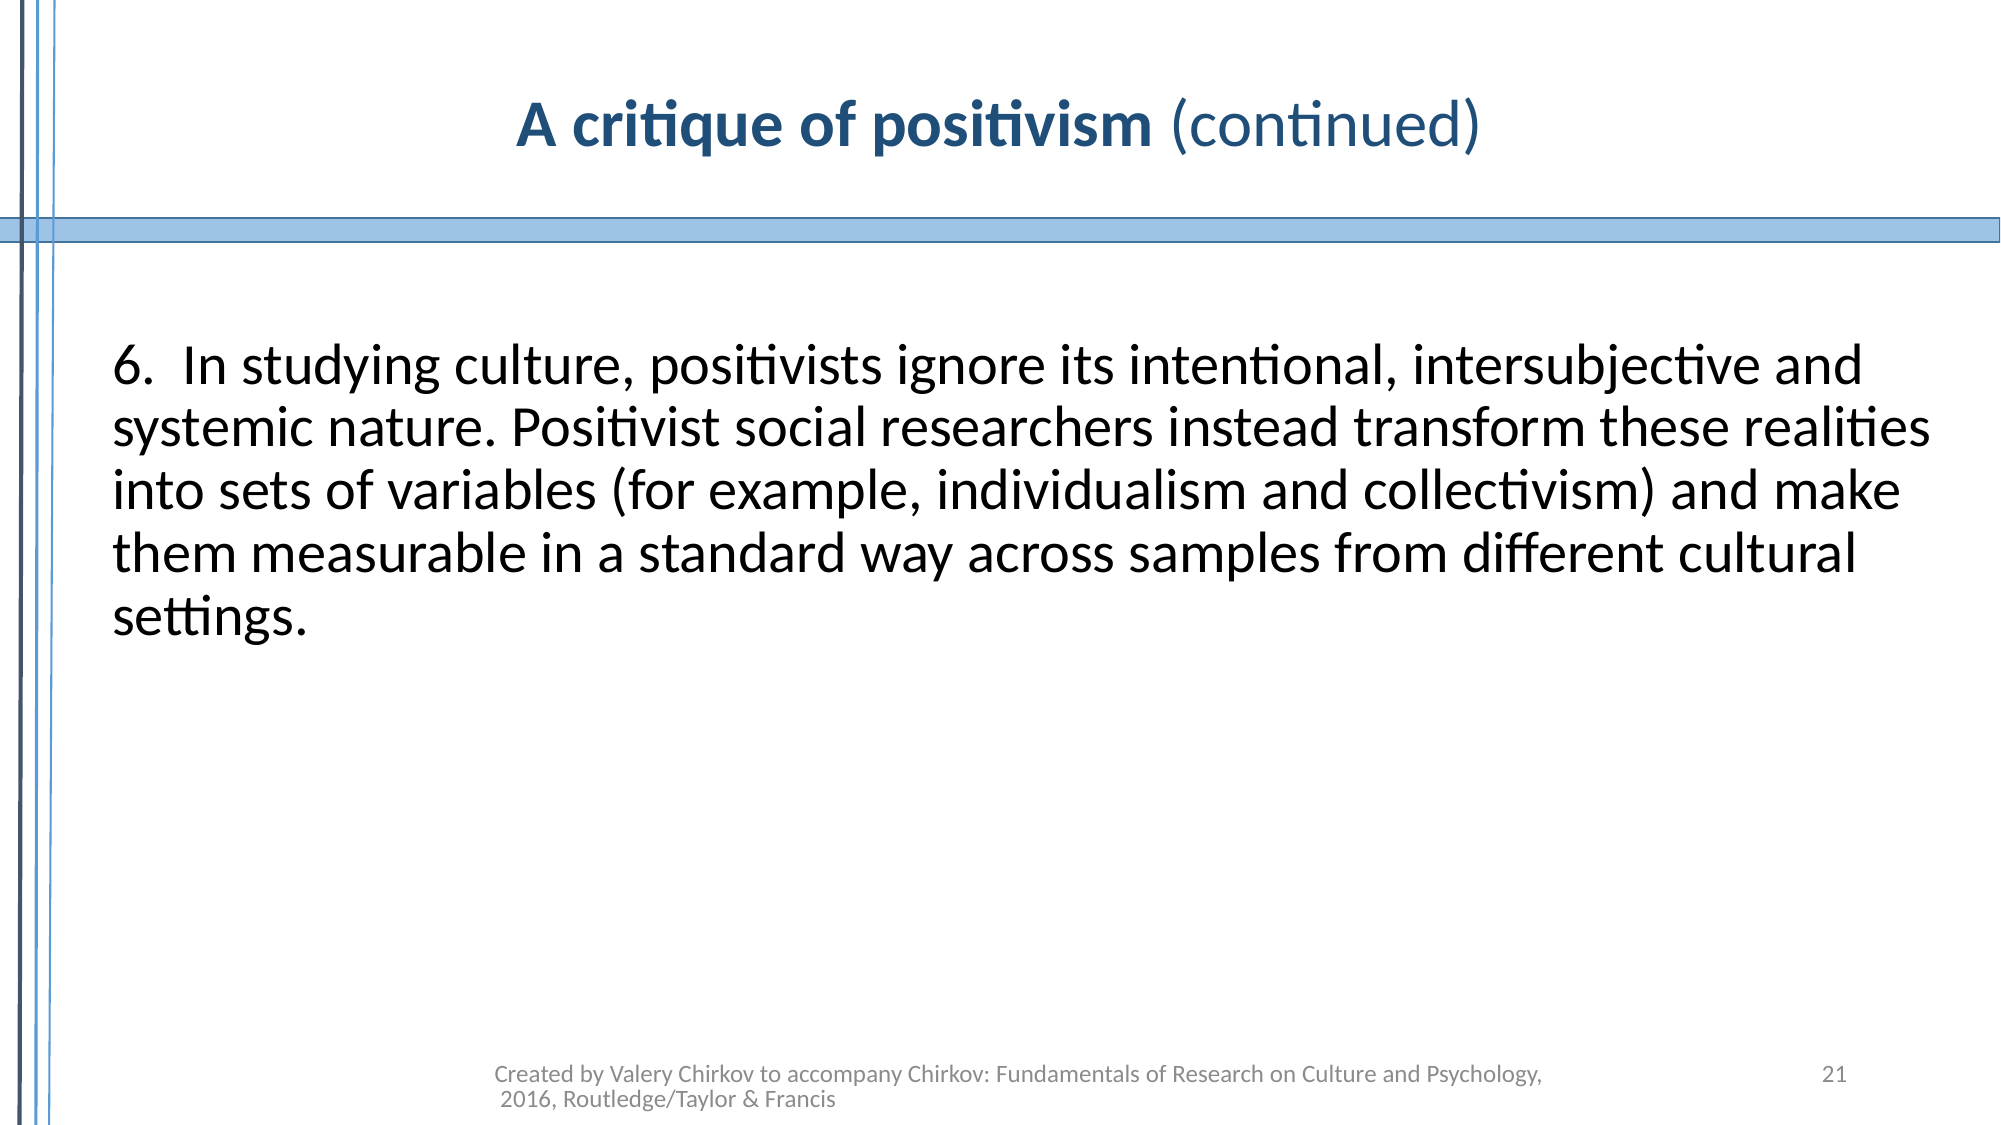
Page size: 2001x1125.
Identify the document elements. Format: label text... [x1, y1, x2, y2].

footer Created by Valery Chirkov to accompany Chirkov: Fundamentals of Research on Culture and Psychology, 2016, Routledge/Taylor & Francis [479, 1042, 1562, 1103]
title A critique of positivism (continued) [137, 59, 1863, 190]
slide_number 21 [1755, 1042, 1863, 1103]
list 6. In studying culture, positivists ignore its intentional, intersubjective and systemic nature. Positivist social researchers instead transform these realities into sets of variables (for example, individualism and collectivism) and make them measurable in a standard way across samples from different cultural settings. [97, 326, 1953, 1024]
